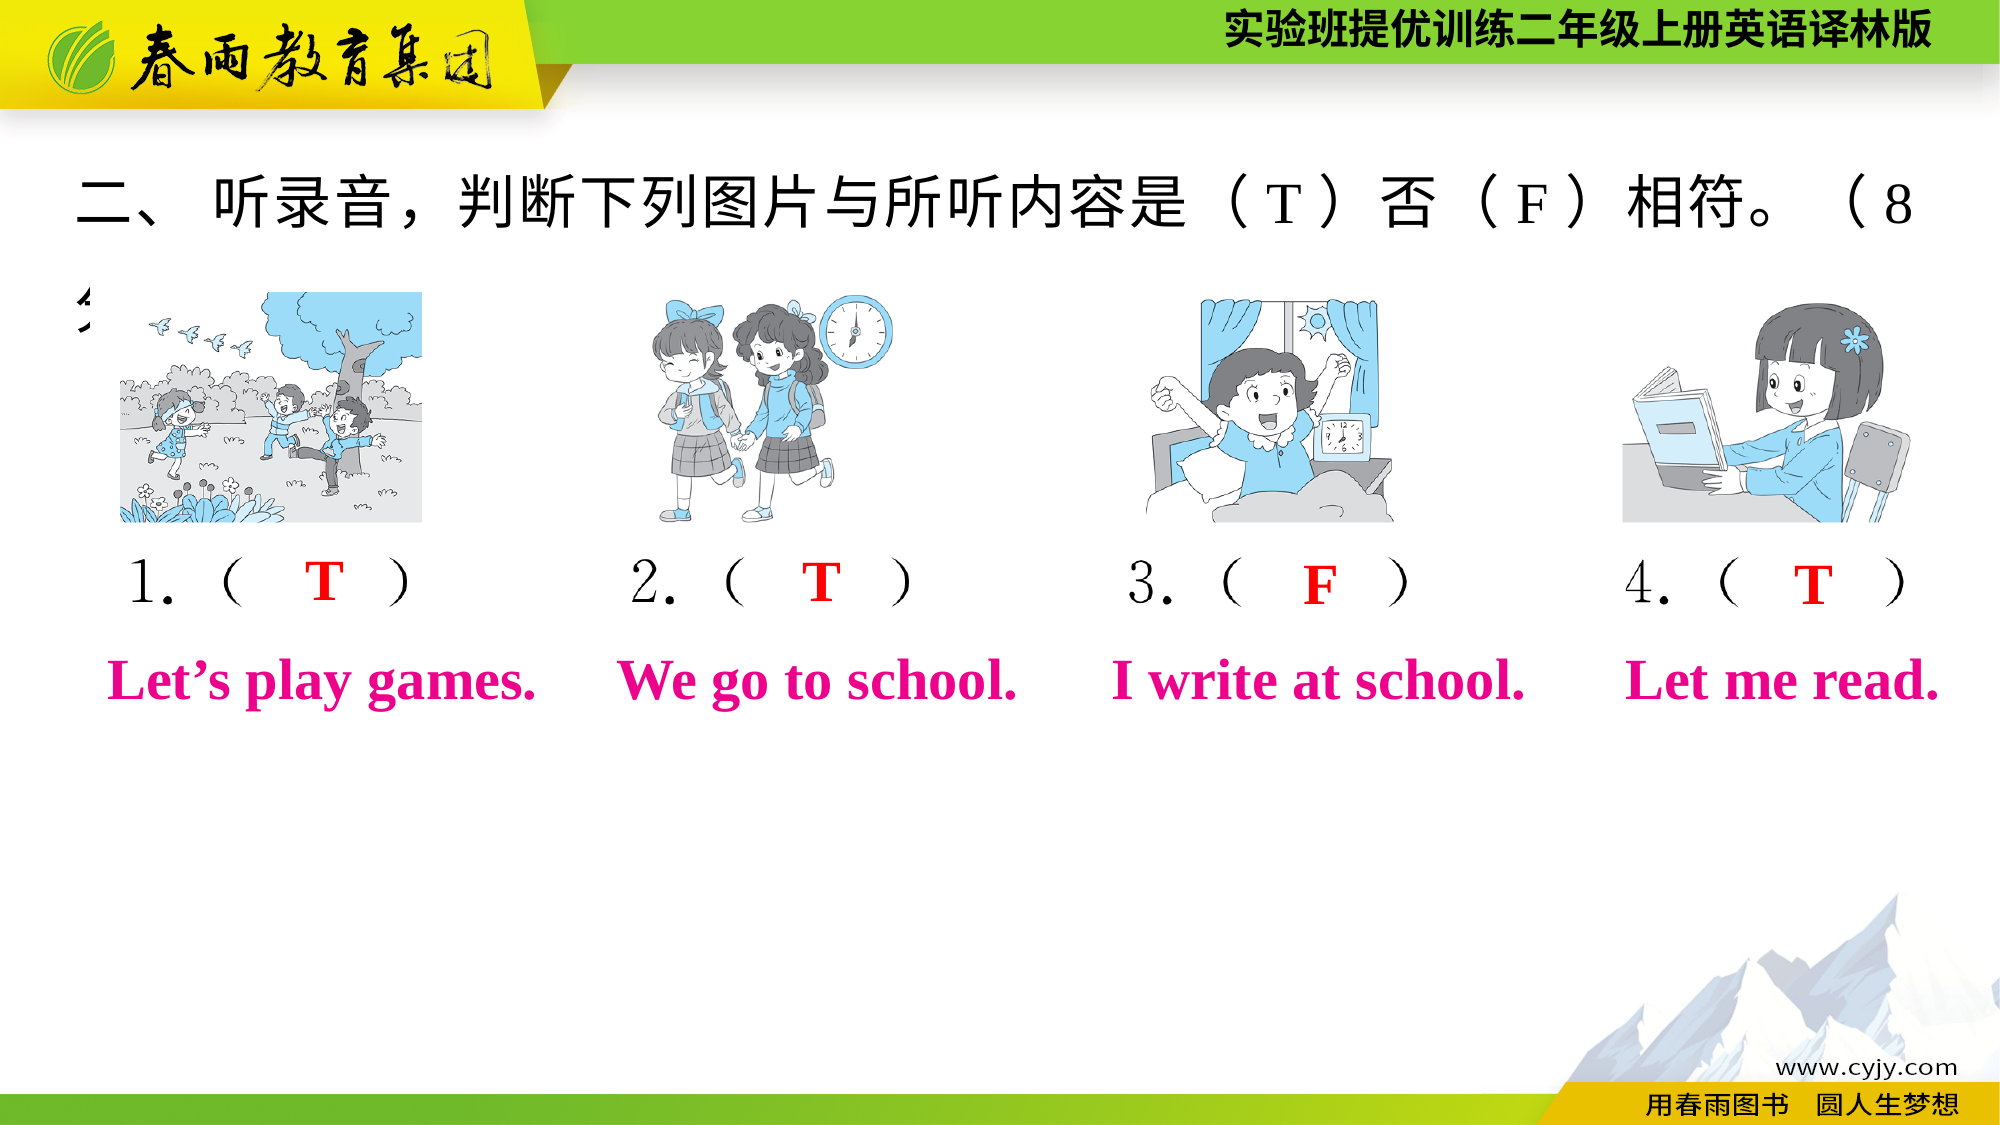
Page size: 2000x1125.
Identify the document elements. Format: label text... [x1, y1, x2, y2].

text_box Let’s play games. [92, 639, 553, 719]
text_box Let me read. [1610, 633, 1955, 719]
list 二、 听录音，判断下列图片与所听内容是（T）否（F）相符。（8分） [59, 122, 1944, 231]
text_box We go to school. [601, 639, 1033, 719]
picture [0, 0, 2000, 1125]
text_box I write at school. [1096, 639, 1541, 719]
